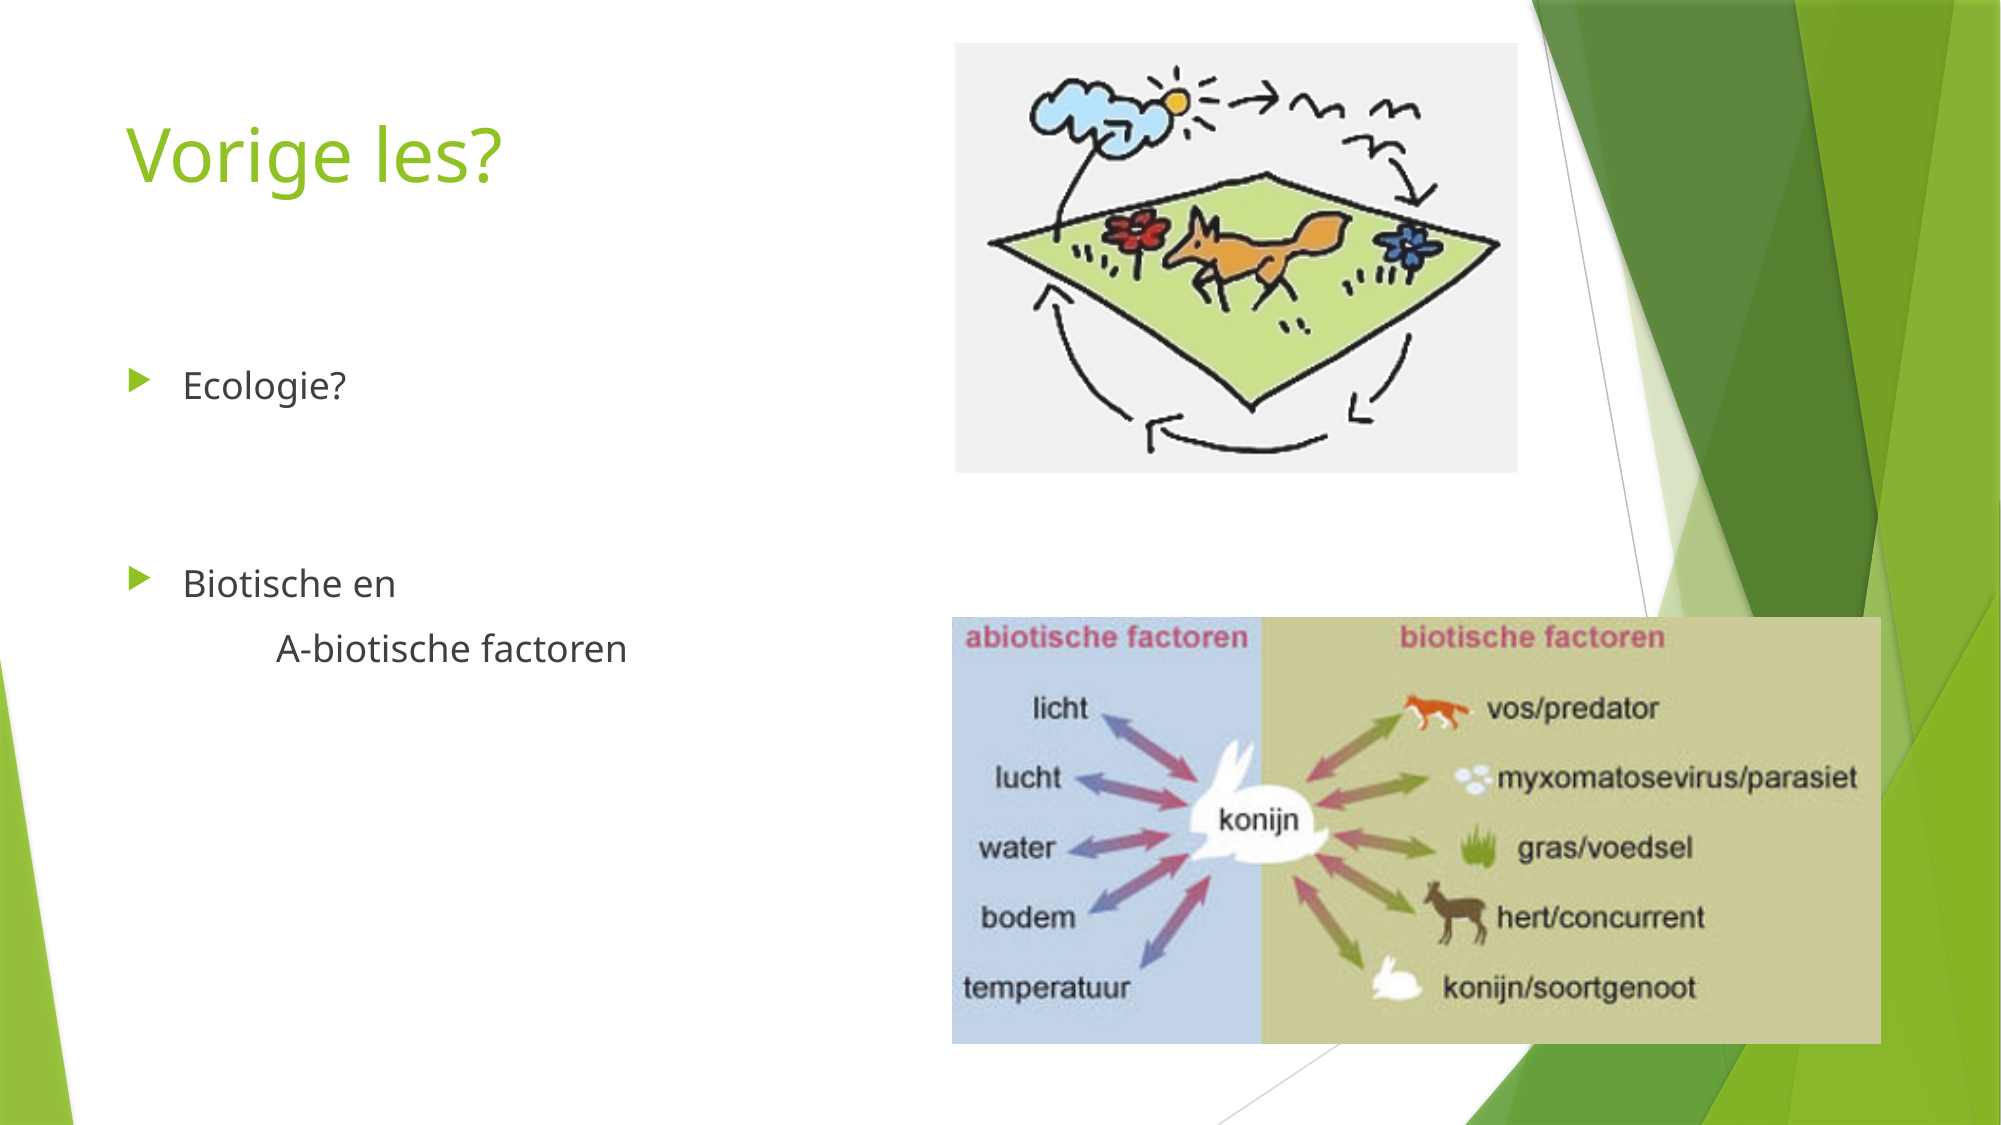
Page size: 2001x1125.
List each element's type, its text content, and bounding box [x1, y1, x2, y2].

picture [952, 616, 1881, 1045]
list Ecologie? Biotische en A-biotische factoren [111, 354, 1522, 992]
title Vorige les? [111, 99, 947, 317]
picture [952, 42, 1522, 478]
